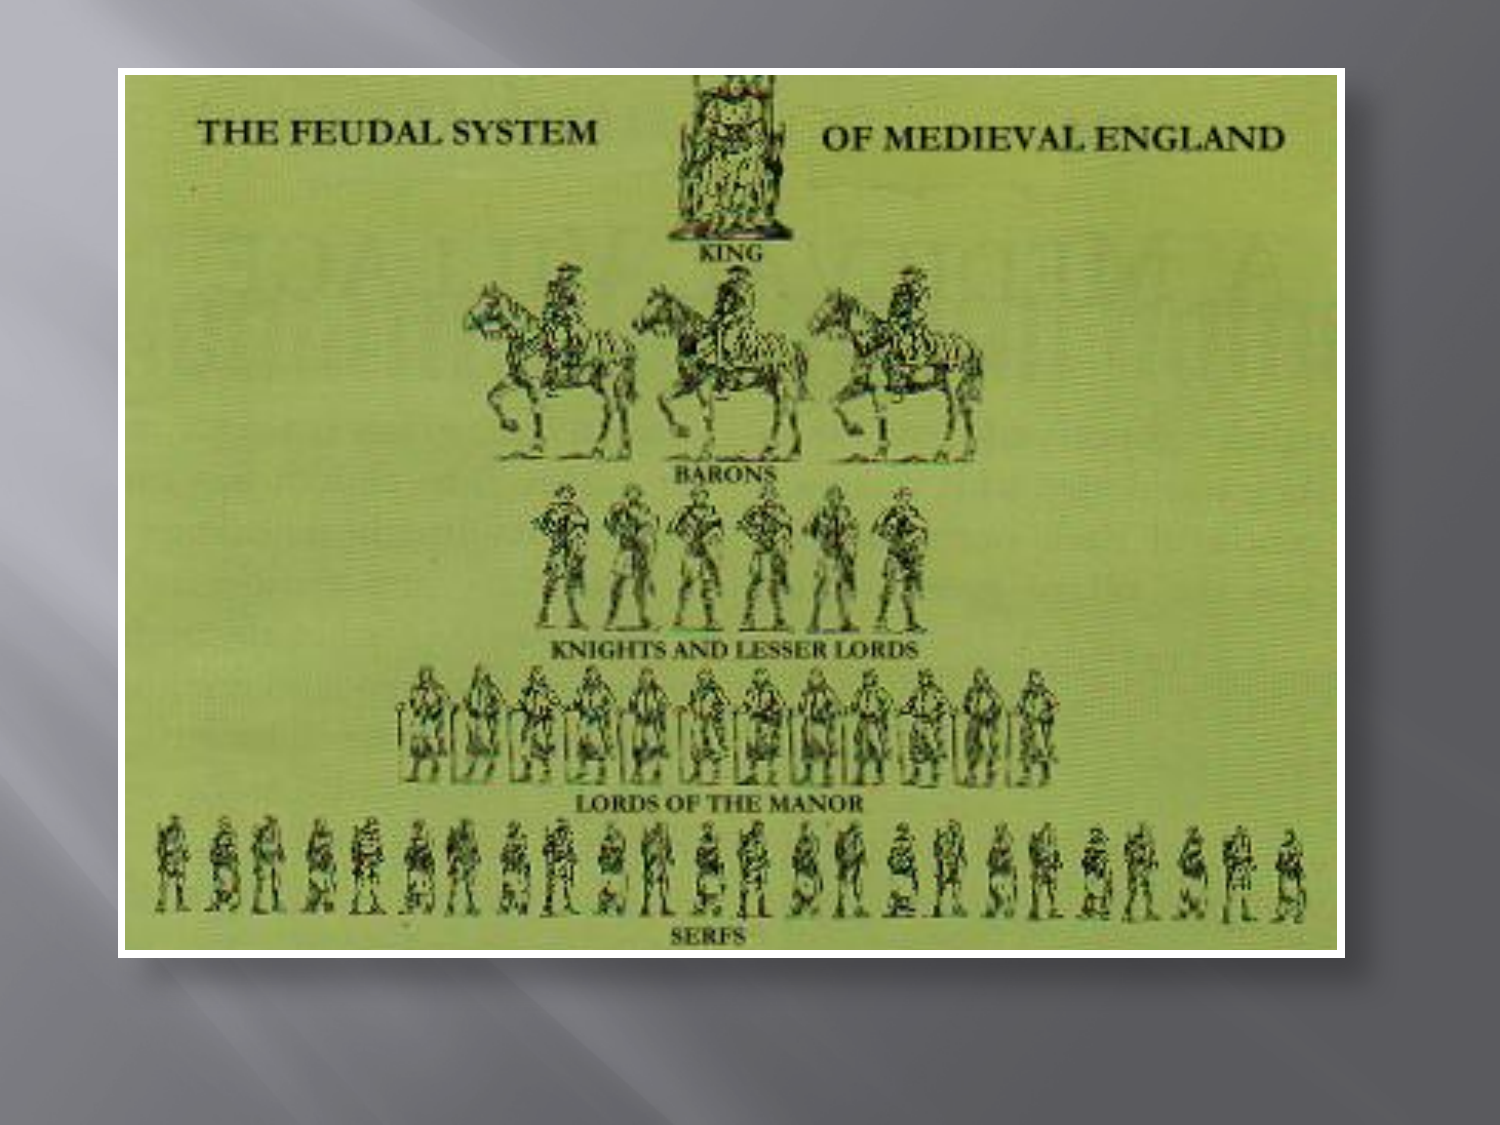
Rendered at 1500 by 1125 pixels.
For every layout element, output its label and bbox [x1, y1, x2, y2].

picture [124, 74, 1338, 951]
